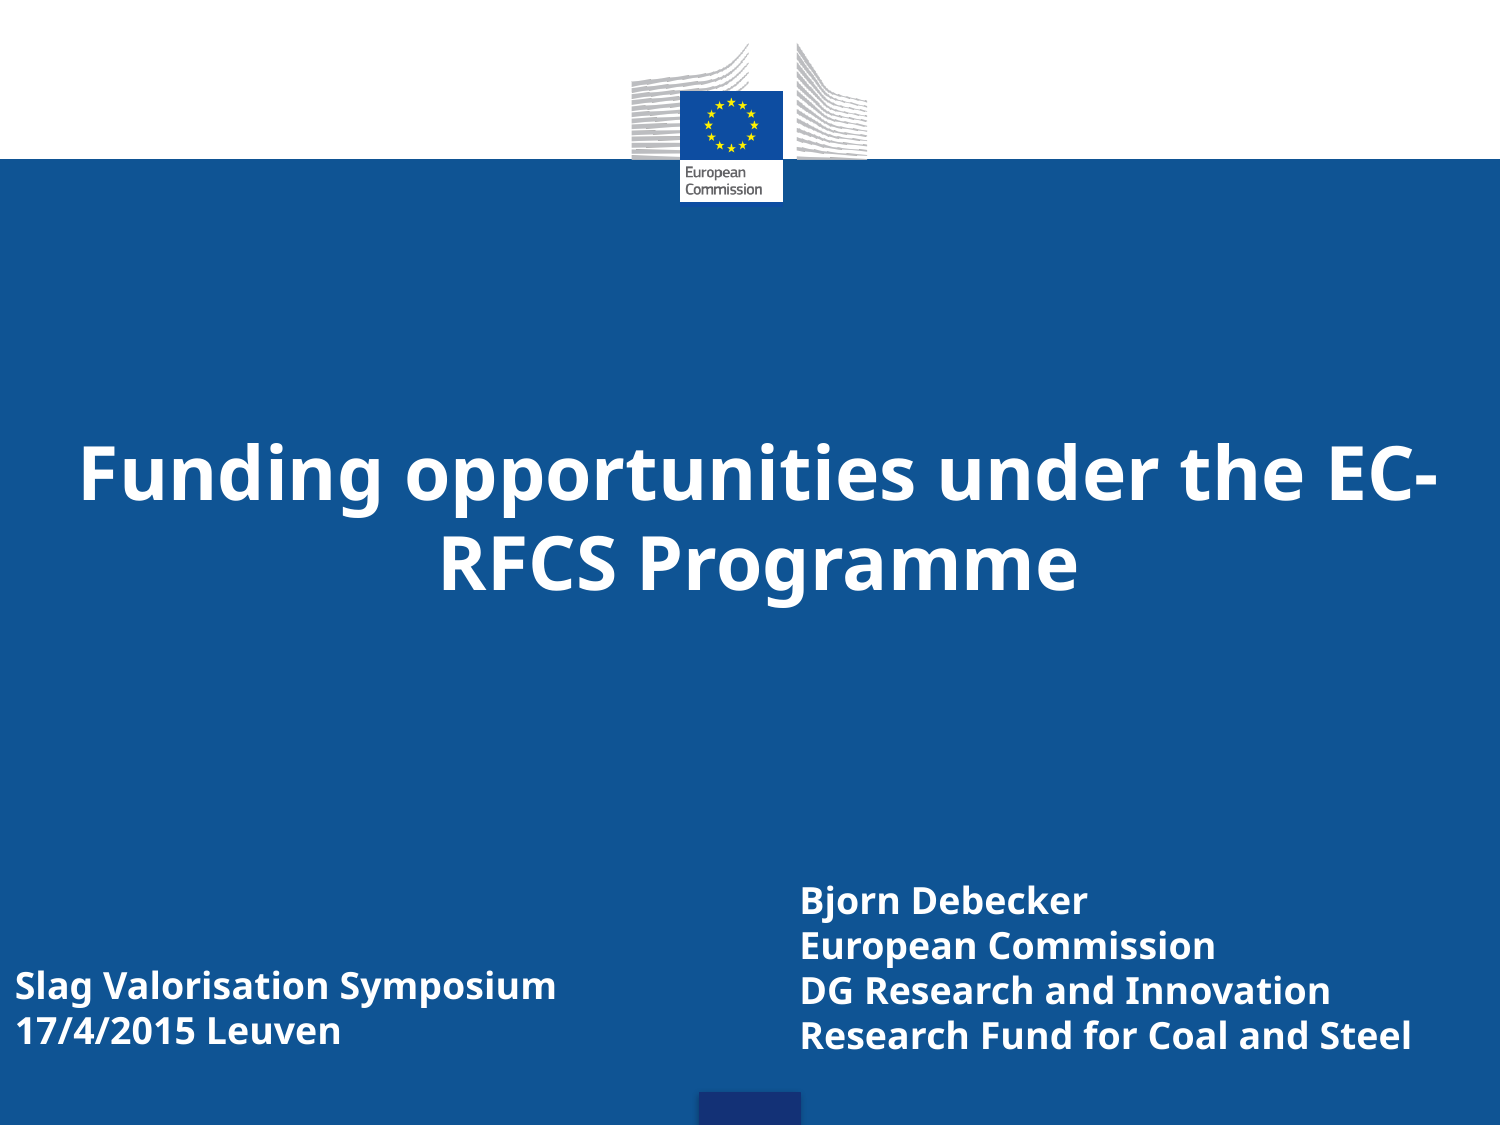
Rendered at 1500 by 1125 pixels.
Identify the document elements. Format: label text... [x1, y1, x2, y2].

text_box Slag Valorisation Symposium 17/4/2015 Leuven [0, 954, 733, 1067]
title Funding opportunities under the EC- RFCS Programme [29, 408, 1489, 622]
text_box Bjorn Debecker European Commission DG Research and Innovation Research Fund for Coal and Steel [784, 869, 1500, 1095]
